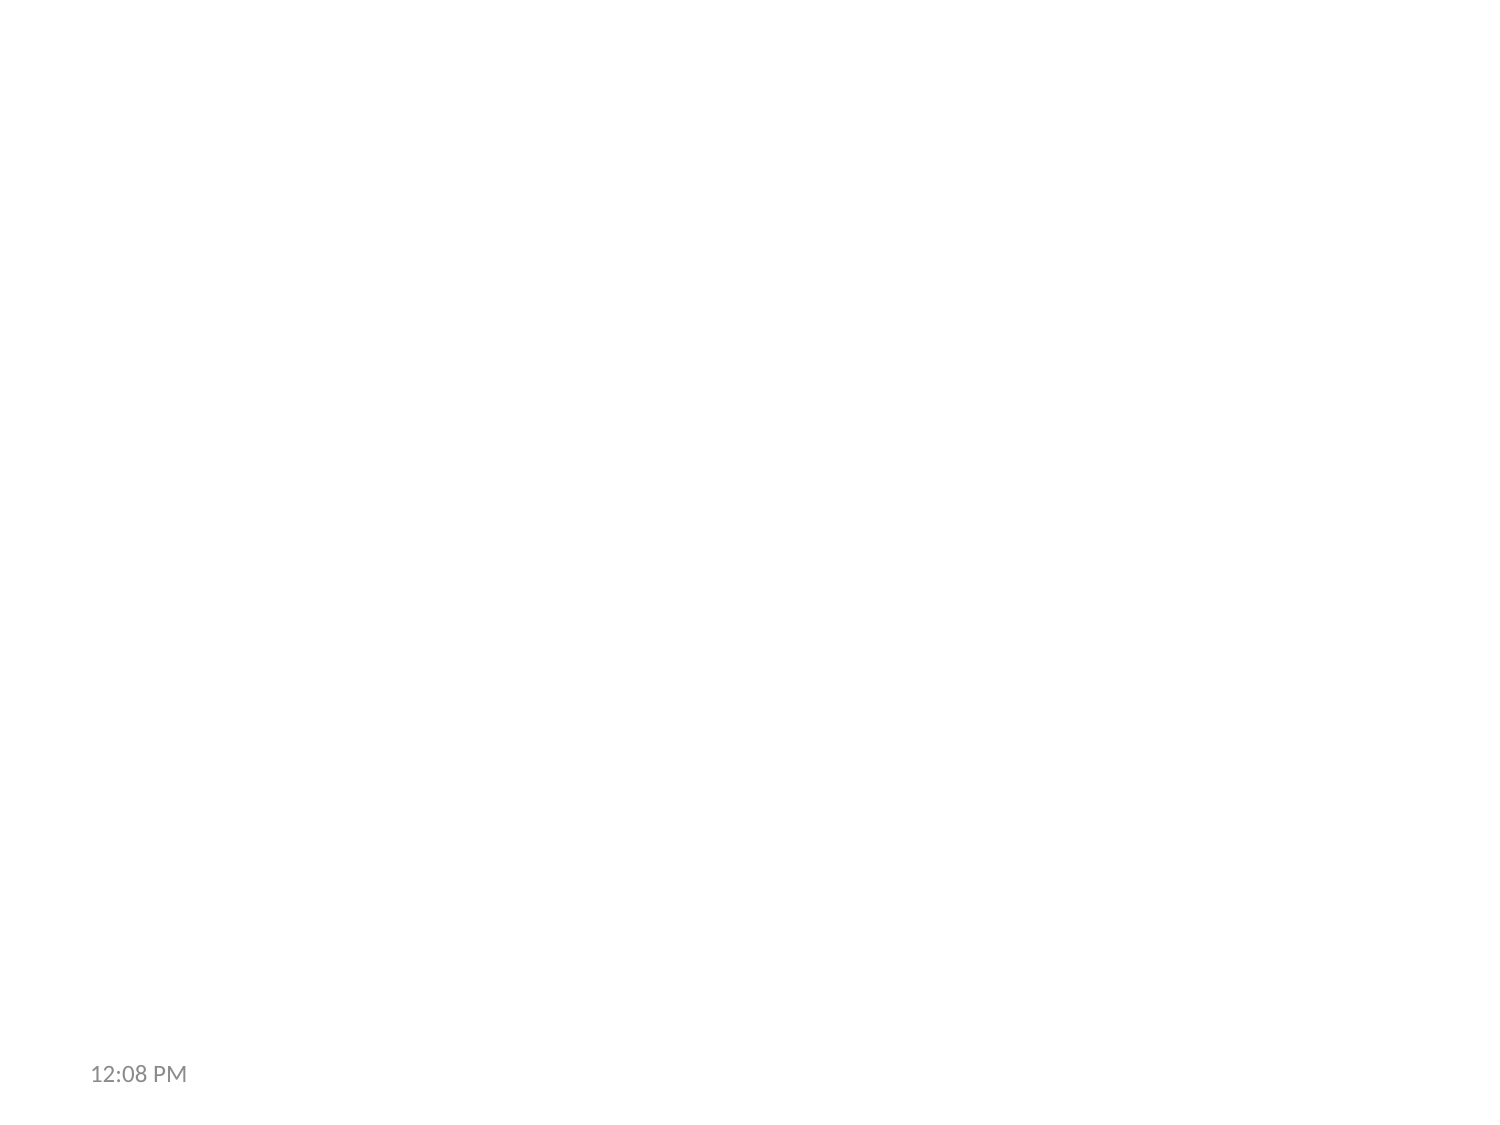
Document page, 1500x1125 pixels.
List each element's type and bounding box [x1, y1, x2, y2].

slide_number [75, 1042, 425, 1103]
